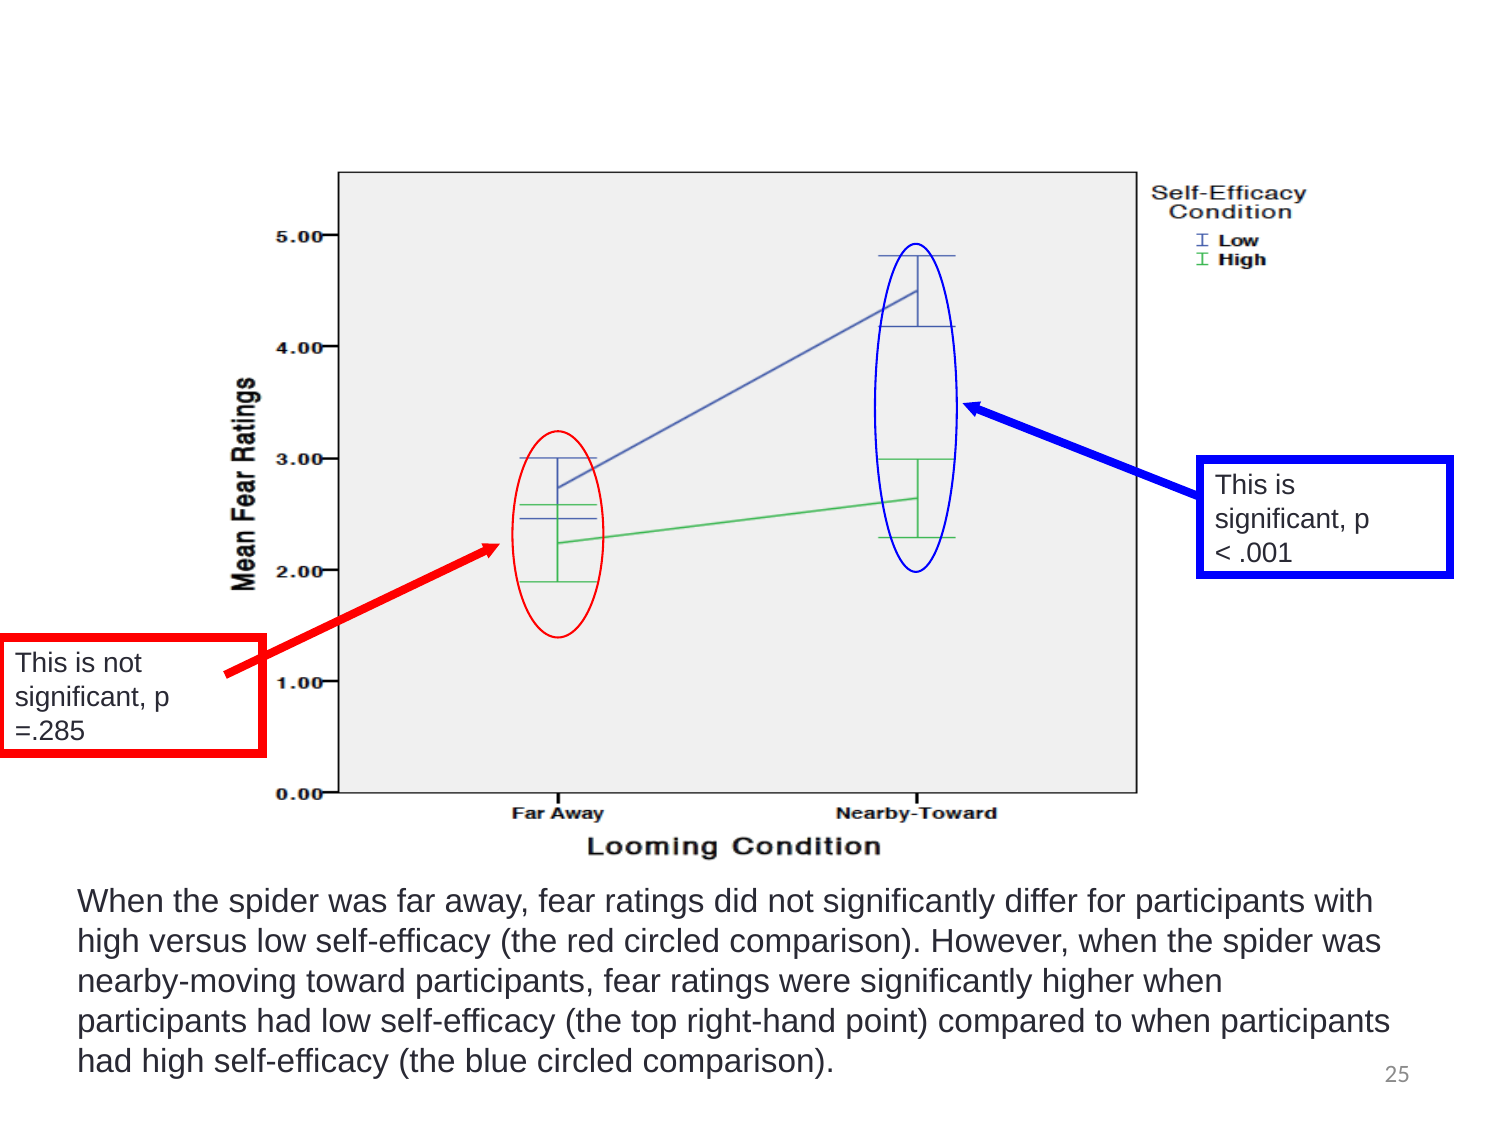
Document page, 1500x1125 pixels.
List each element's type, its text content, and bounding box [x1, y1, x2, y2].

text_box This is not significant, p =.285 [0, 637, 194, 754]
picture [199, 168, 1318, 873]
text_box This is significant, p < .001 [1322, 459, 1450, 576]
text_box When the spider was far away, fear ratings did not significantly differ for participants with high versus low self-efficacy (the red circled comparison). However, when the spider was nearby-moving toward participants, fear ratings were significantly higher when participants had low self-efficacy (the top right-hand point) compared to when participants had high self-efficacy (the blue circled comparison). [62, 871, 1413, 1125]
slide_number 25 [1074, 1042, 1425, 1103]
